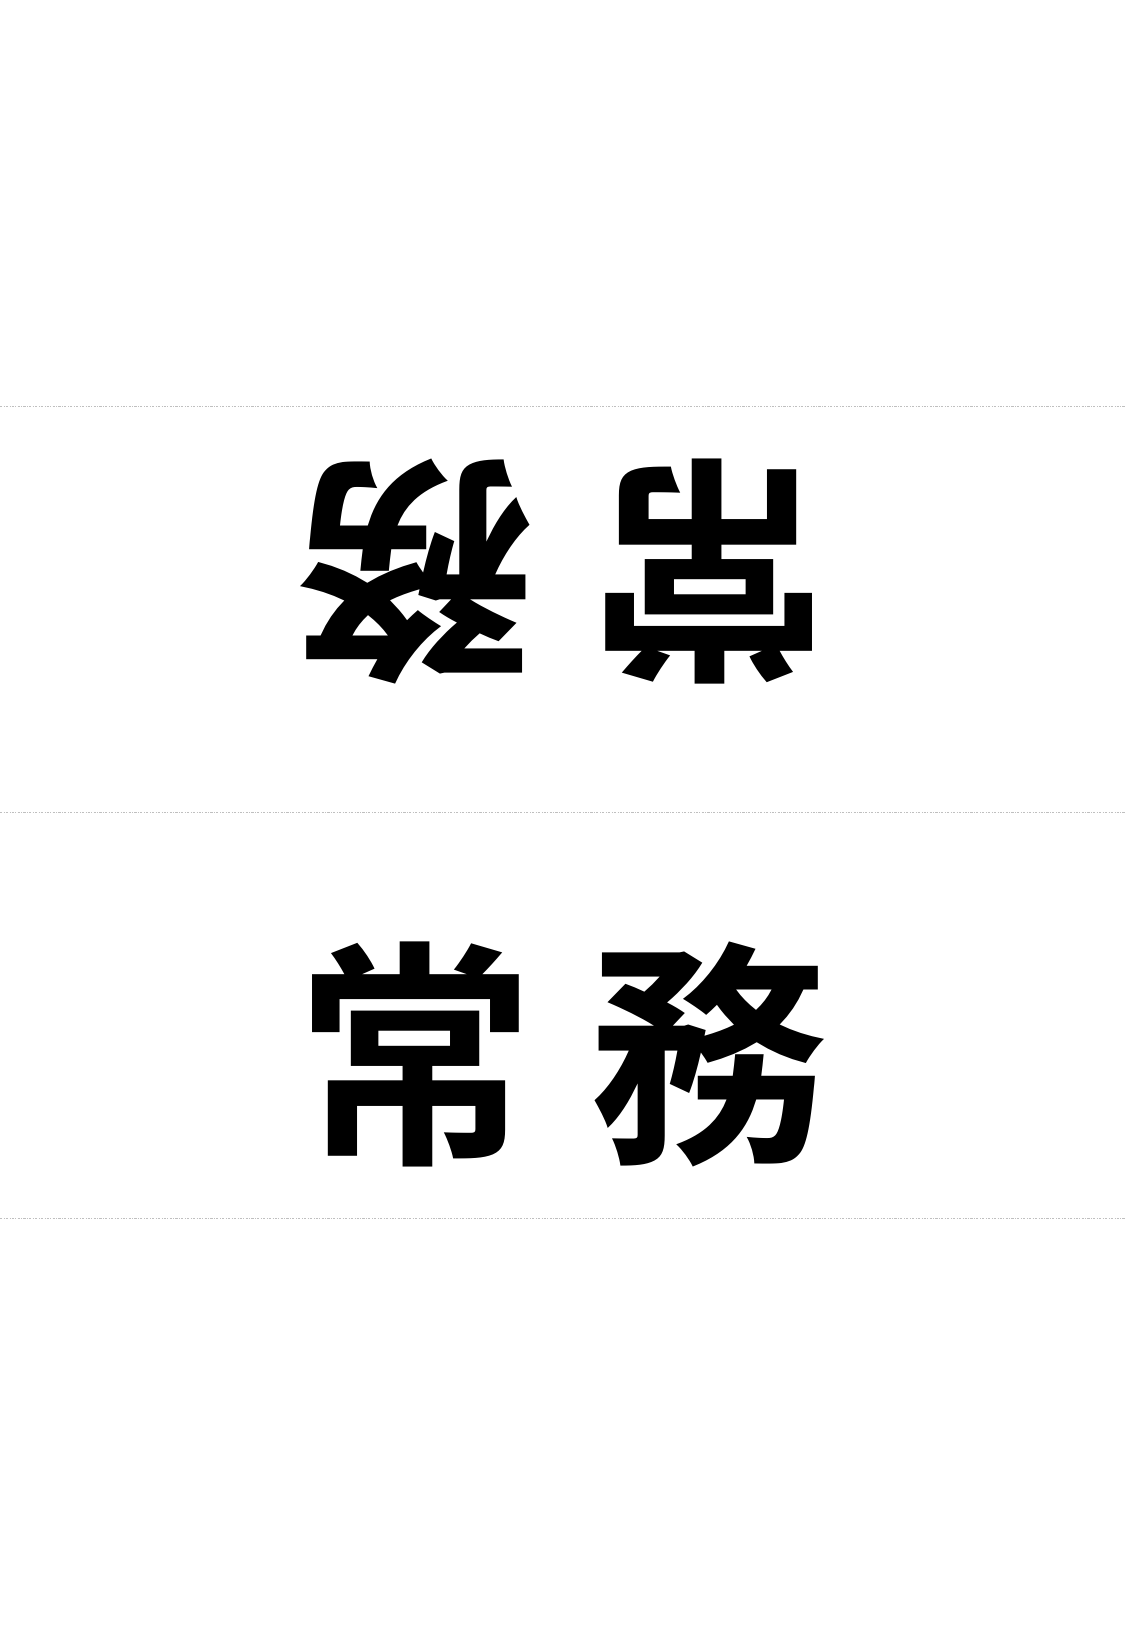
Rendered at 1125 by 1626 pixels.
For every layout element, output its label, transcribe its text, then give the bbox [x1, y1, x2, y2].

text_box 常 務 [281, 425, 845, 728]
text_box 常 務 [280, 898, 844, 1201]
